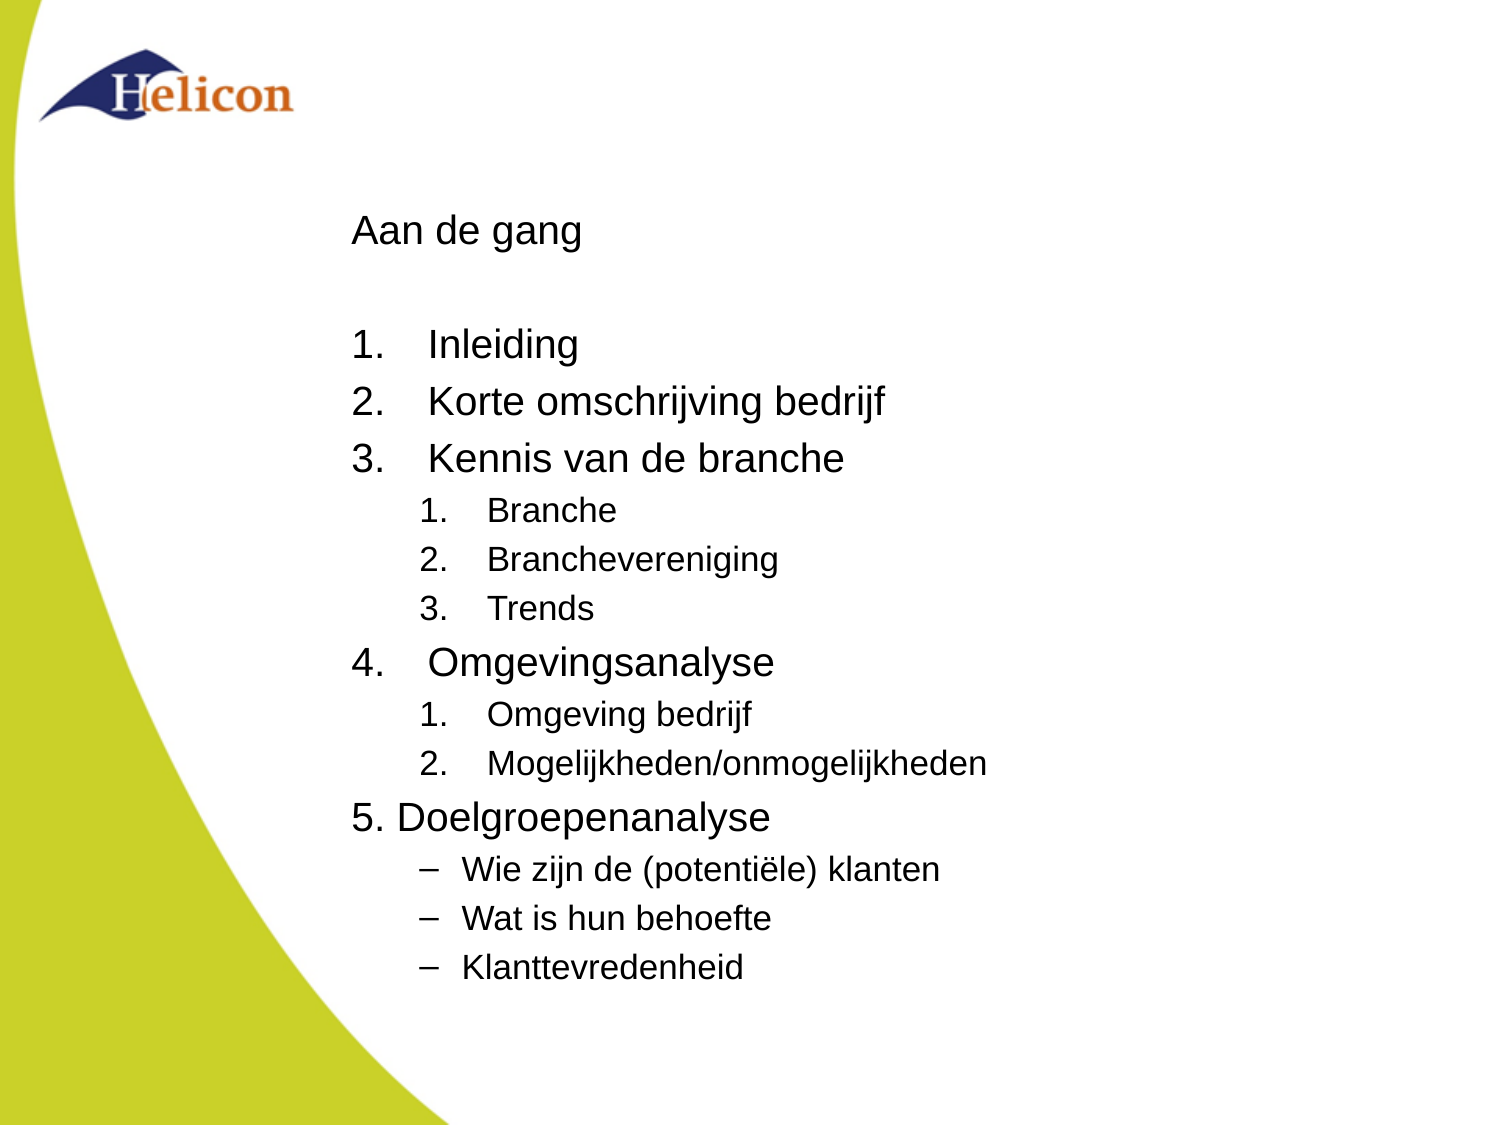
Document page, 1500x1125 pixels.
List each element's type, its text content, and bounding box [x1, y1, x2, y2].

picture [0, 0, 1500, 1125]
list Aan de gang Inleiding Korte omschrijving bedrijf Kennis van de branche Branche Branchevereniging Trends Omgevingsanalyse Omgeving bedrijf Mogelijkheden/onmogelijkheden 5. Doelgroepenanalyse Wie zijn de (potentiële) klanten Wat is hun behoefte Klanttevredenheid [336, 196, 1425, 1005]
